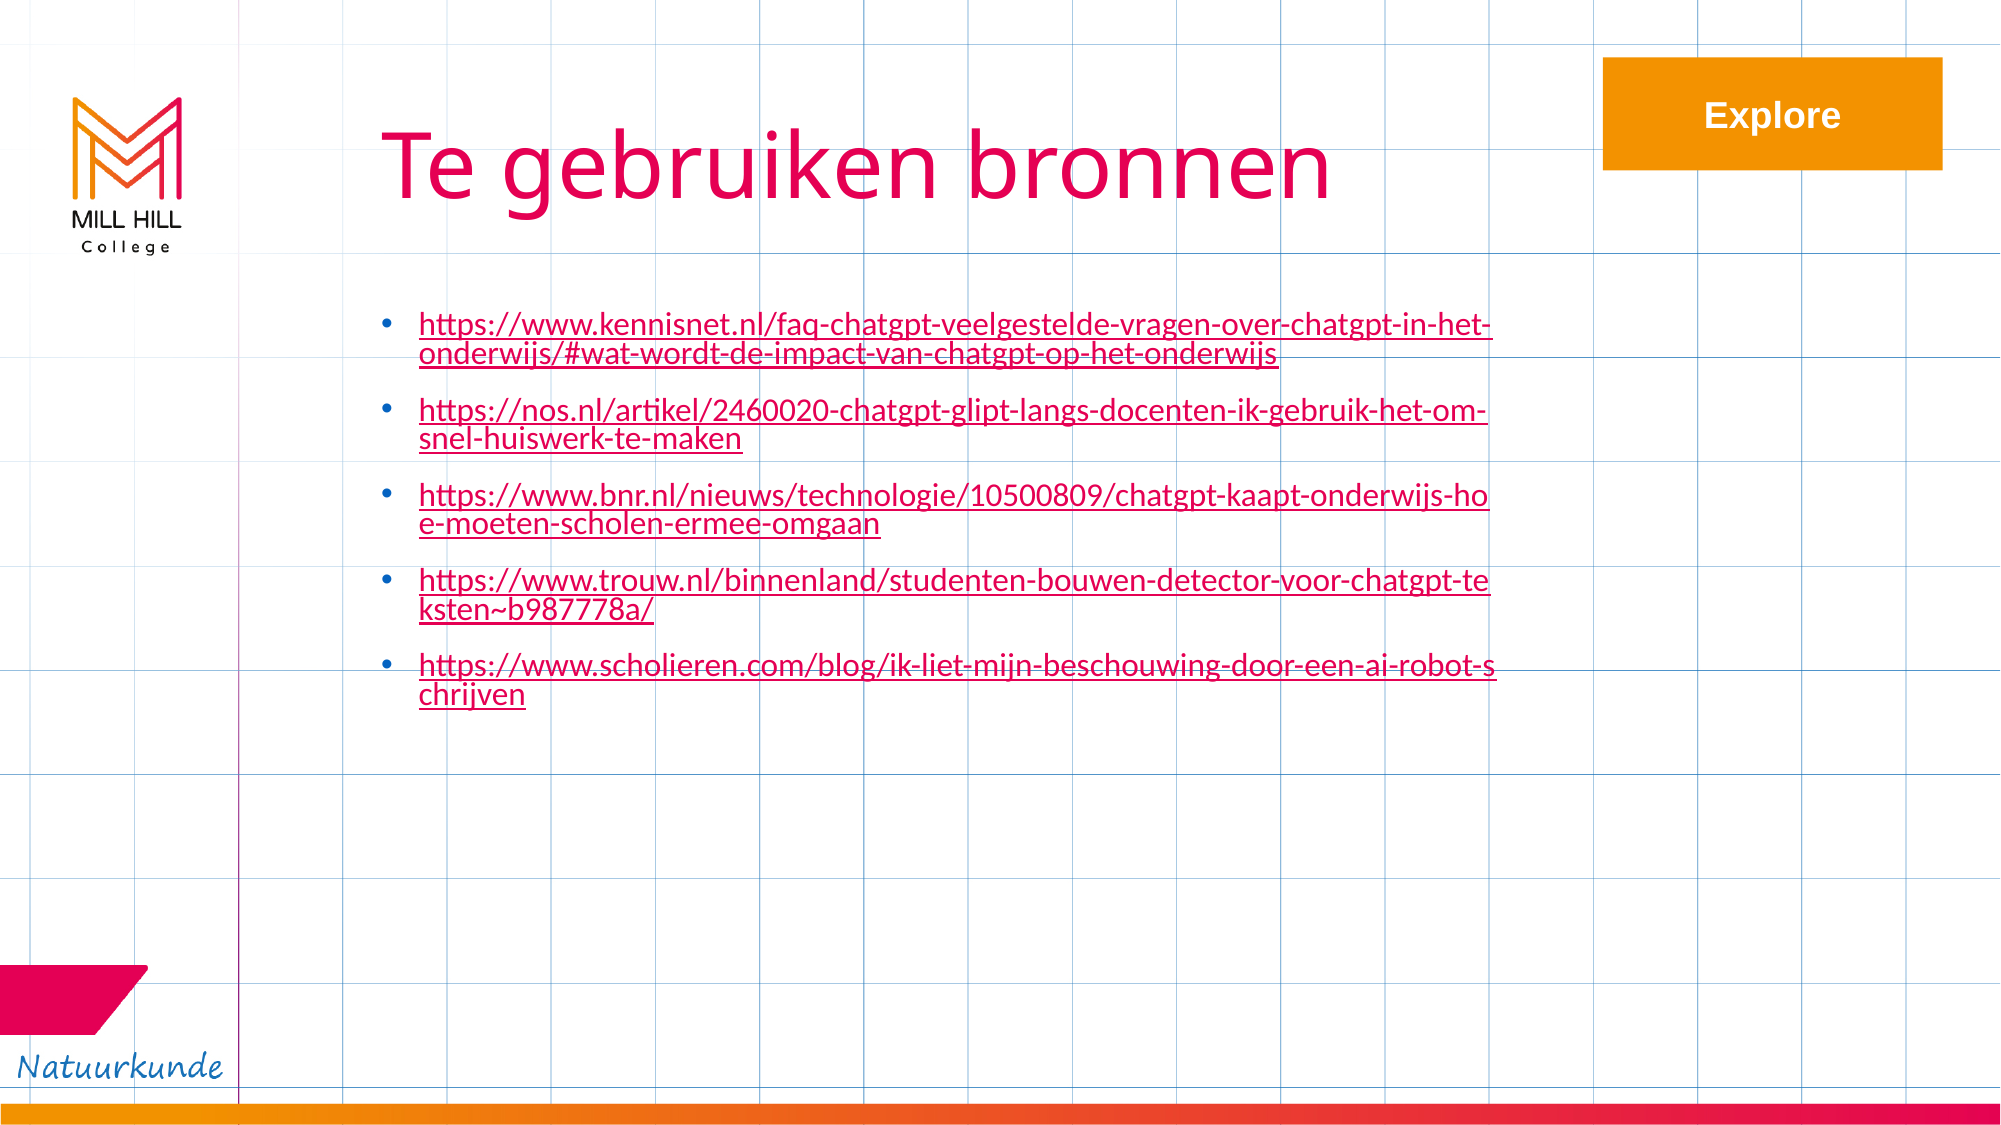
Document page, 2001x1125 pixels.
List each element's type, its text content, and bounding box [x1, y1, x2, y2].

title Te gebruiken bronnen [366, 59, 1884, 278]
picture [0, 0, 2001, 1125]
text_box Explore [1598, 53, 1947, 175]
list https://www.kennisnet.nl/faq-chatgpt-veelgestelde-vragen-over-chatgpt-in-het-onderwijs/#wat-wordt-de-impact-van-chatgpt-op-het-onderwijs https://nos.nl/artikel/2460020-chatgpt-glipt-langs-docenten-ik-gebruik-het-om-snel-huiswerk-te-maken https://www.bnr.nl/nieuws/technologie/10500809/chatgpt-kaapt-onderwijs-hoe-moeten-scholen-ermee-omgaan https://www.trouw.nl/binnenland/studenten-bouwen-detector-voor-chatgpt-teksten~b987778a/ https://www.scholieren.com/blog/ik-liet-mijn-beschouwing-door-een-ai-robot-schrijven [366, 299, 1514, 1014]
